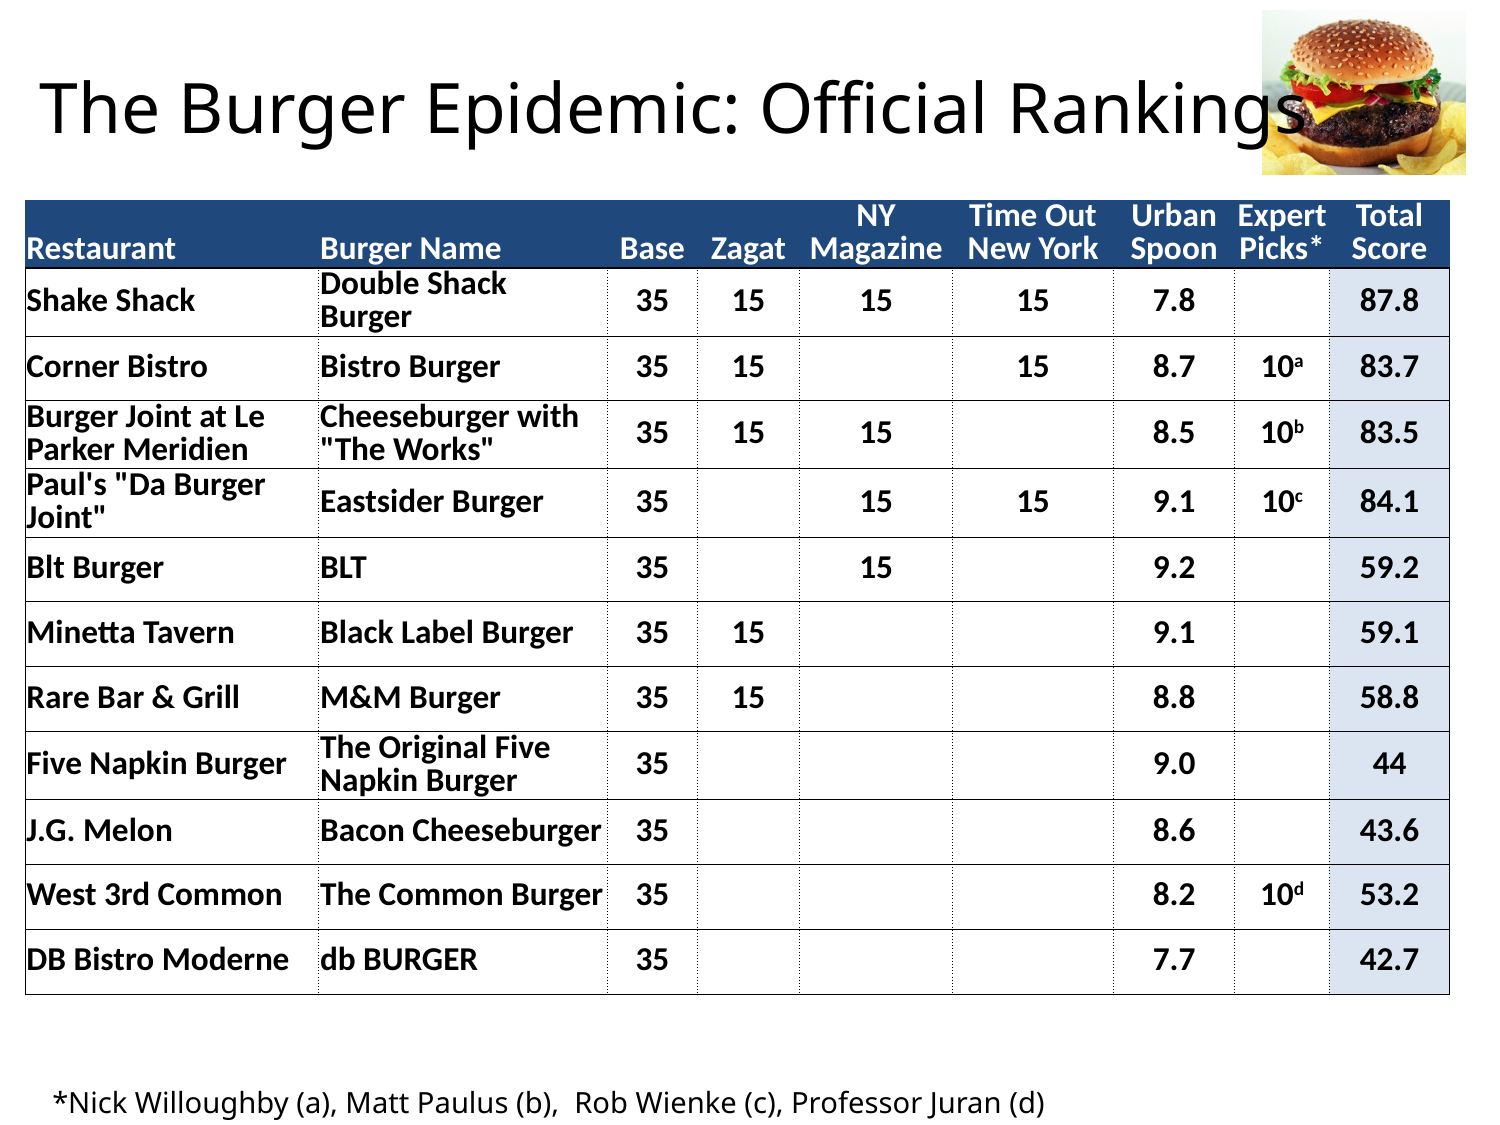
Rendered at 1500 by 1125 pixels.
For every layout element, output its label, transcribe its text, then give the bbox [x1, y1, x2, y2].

table_cell 35 [608, 337, 697, 400]
table_cell [952, 602, 1114, 666]
table_cell 7.7 [1114, 930, 1235, 994]
table_header Expert Picks* [1235, 200, 1329, 267]
table_cell J.G. Melon [26, 800, 319, 864]
table_cell Bistro Burger [319, 337, 608, 400]
table_cell [952, 800, 1114, 864]
table_cell 15 [697, 401, 800, 468]
table_cell 15 [800, 469, 952, 537]
table_cell Burger Joint at Le Parker Meridien [26, 401, 319, 468]
table_cell [800, 667, 952, 731]
table_cell 35 [608, 469, 697, 537]
table_cell Shake Shack [26, 269, 319, 336]
table_cell Black Label Burger [319, 602, 608, 666]
table_cell db BURGER [319, 930, 608, 994]
table_cell Five Napkin Burger [26, 732, 319, 799]
table_cell The Original Five Napkin Burger [319, 732, 608, 799]
table_header Base [608, 200, 697, 267]
table_cell 87.8 [1329, 269, 1449, 336]
table_cell [1235, 602, 1329, 666]
picture [1262, 9, 1466, 176]
table_cell [697, 732, 800, 799]
table_cell Eastsider Burger [319, 469, 608, 537]
table_cell Paul's "Da Burger Joint" [26, 469, 319, 537]
table_cell [697, 469, 800, 537]
table_cell [800, 732, 952, 799]
table_cell 8.2 [1114, 865, 1235, 929]
table_cell Bacon Cheeseburger [319, 800, 608, 864]
table_cell Corner Bistro [26, 337, 319, 400]
table_cell 35 [608, 269, 697, 336]
table_cell 9.0 [1114, 732, 1235, 799]
table_cell [952, 538, 1114, 601]
table_cell 53.2 [1329, 865, 1449, 929]
table_cell 7.8 [1114, 269, 1235, 336]
table_cell [800, 602, 952, 666]
table_header Total Score [1329, 200, 1450, 267]
table_cell [1235, 538, 1329, 601]
table_cell 84.1 [1329, 469, 1449, 537]
table_header Restaurant [25, 200, 319, 267]
table_cell 10b [1235, 401, 1329, 468]
table_cell DB Bistro Moderne [26, 930, 319, 994]
table_cell [800, 337, 952, 400]
table_cell 9.2 [1114, 538, 1235, 601]
table_cell [952, 401, 1114, 468]
table_cell 8.5 [1114, 401, 1235, 468]
table_cell 59.1 [1329, 602, 1449, 666]
table_cell 15 [697, 667, 800, 731]
table_cell [952, 732, 1114, 799]
table_cell [697, 800, 800, 864]
table_cell 9.1 [1114, 469, 1235, 537]
table_cell 35 [608, 865, 697, 929]
table_cell Minetta Tavern [26, 602, 319, 666]
subtitle *Nick Willoughby (a), Matt Paulus (b), Rob Wienke (c), Professor Juran (d) [37, 1074, 1163, 1125]
table_cell 35 [608, 800, 697, 864]
table_header Urban Spoon [1114, 200, 1235, 267]
table_cell 35 [608, 732, 697, 799]
table_cell 43.6 [1329, 800, 1449, 864]
table_cell [800, 865, 952, 929]
table_header Burger Name [319, 200, 608, 267]
table_cell 15 [800, 401, 952, 468]
table_cell Blt Burger [26, 538, 319, 601]
text_box The Burger Epidemic: Official Rankings [24, 24, 1263, 188]
table_cell [697, 930, 800, 994]
table_cell [697, 538, 800, 601]
table_cell 35 [608, 401, 697, 468]
table_cell 44 [1329, 732, 1449, 799]
table_cell 35 [608, 667, 697, 731]
table_cell 58.8 [1329, 667, 1449, 731]
table_cell 83.5 [1329, 401, 1449, 468]
table_cell [1235, 667, 1329, 731]
table_cell [697, 865, 800, 929]
table_cell 15 [697, 602, 800, 666]
table_cell The Common Burger [319, 865, 608, 929]
table_cell 15 [952, 269, 1114, 336]
table_cell 10a [1235, 337, 1329, 400]
table_cell 42.7 [1329, 930, 1449, 994]
table_cell [800, 800, 952, 864]
table_header Time Out New York [952, 200, 1114, 267]
table_cell 35 [608, 538, 697, 601]
table_cell 8.8 [1114, 667, 1235, 731]
table_cell 15 [800, 269, 952, 336]
table_cell 15 [952, 469, 1114, 537]
table_cell West 3rd Common [26, 865, 319, 929]
table_cell [1235, 800, 1329, 864]
table_cell 15 [697, 337, 800, 400]
table_cell 83.7 [1329, 337, 1449, 400]
table_cell [952, 930, 1114, 994]
table_cell 8.7 [1114, 337, 1235, 400]
table_cell 35 [608, 930, 697, 994]
table_header Zagat [697, 200, 800, 267]
table_cell 10d [1235, 865, 1329, 929]
table_cell [952, 865, 1114, 929]
table_cell M&M Burger [319, 667, 608, 731]
table_cell 59.2 [1329, 538, 1449, 601]
table_cell Rare Bar & Grill [26, 667, 319, 731]
table_cell 8.6 [1114, 800, 1235, 864]
table_cell BLT [319, 538, 608, 601]
table_cell [1235, 930, 1329, 994]
table_cell Cheeseburger with "The Works" [319, 401, 608, 468]
table_cell [1235, 732, 1329, 799]
table_cell 15 [952, 337, 1114, 400]
table_cell 35 [608, 602, 697, 666]
table_cell [952, 667, 1114, 731]
table_cell [800, 930, 952, 994]
table_cell 10c [1235, 469, 1329, 537]
table_cell 9.1 [1114, 602, 1235, 666]
table_cell Double Shack Burger [319, 269, 608, 336]
table_header NY Magazine [800, 200, 952, 267]
table_cell 15 [697, 269, 800, 336]
table_cell 15 [800, 538, 952, 601]
table_cell [1235, 269, 1329, 336]
